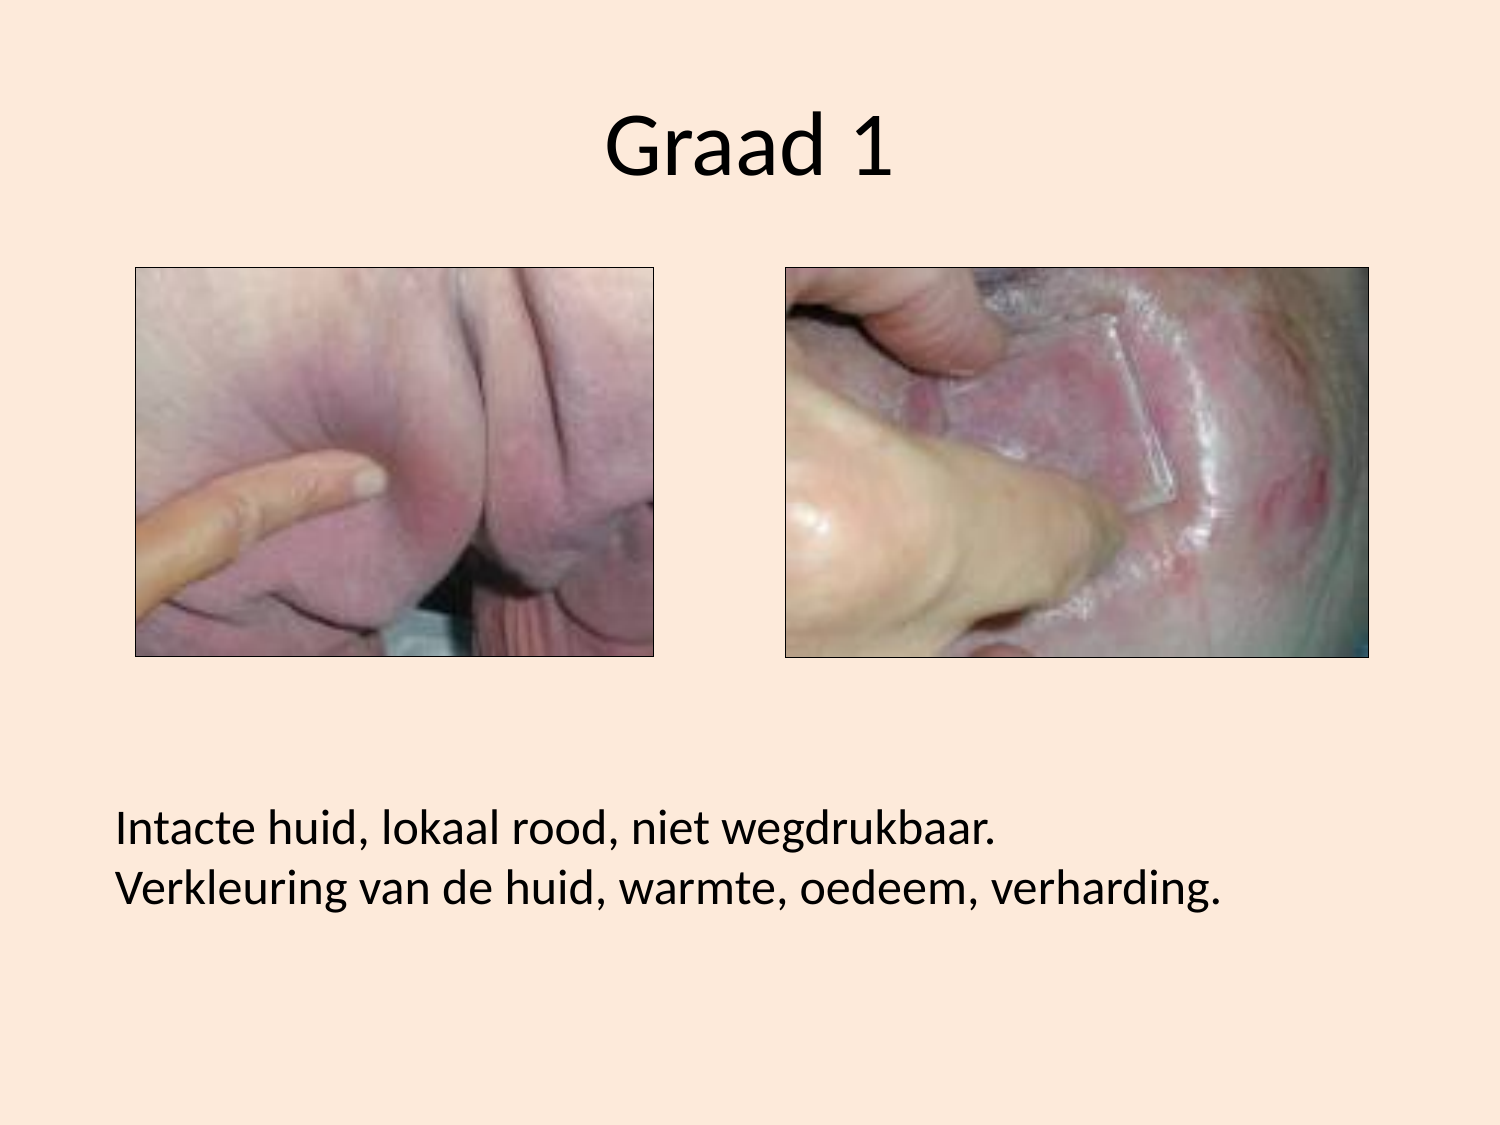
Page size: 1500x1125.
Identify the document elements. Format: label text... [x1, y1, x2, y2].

title Graad 1 [75, 45, 1425, 233]
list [135, 266, 654, 658]
text_box Intacte huid, lokaal rood, niet wegdrukbaar. Verkleuring van de huid, warmte, oedeem, verharding. [100, 786, 1388, 922]
picture [785, 266, 1369, 658]
